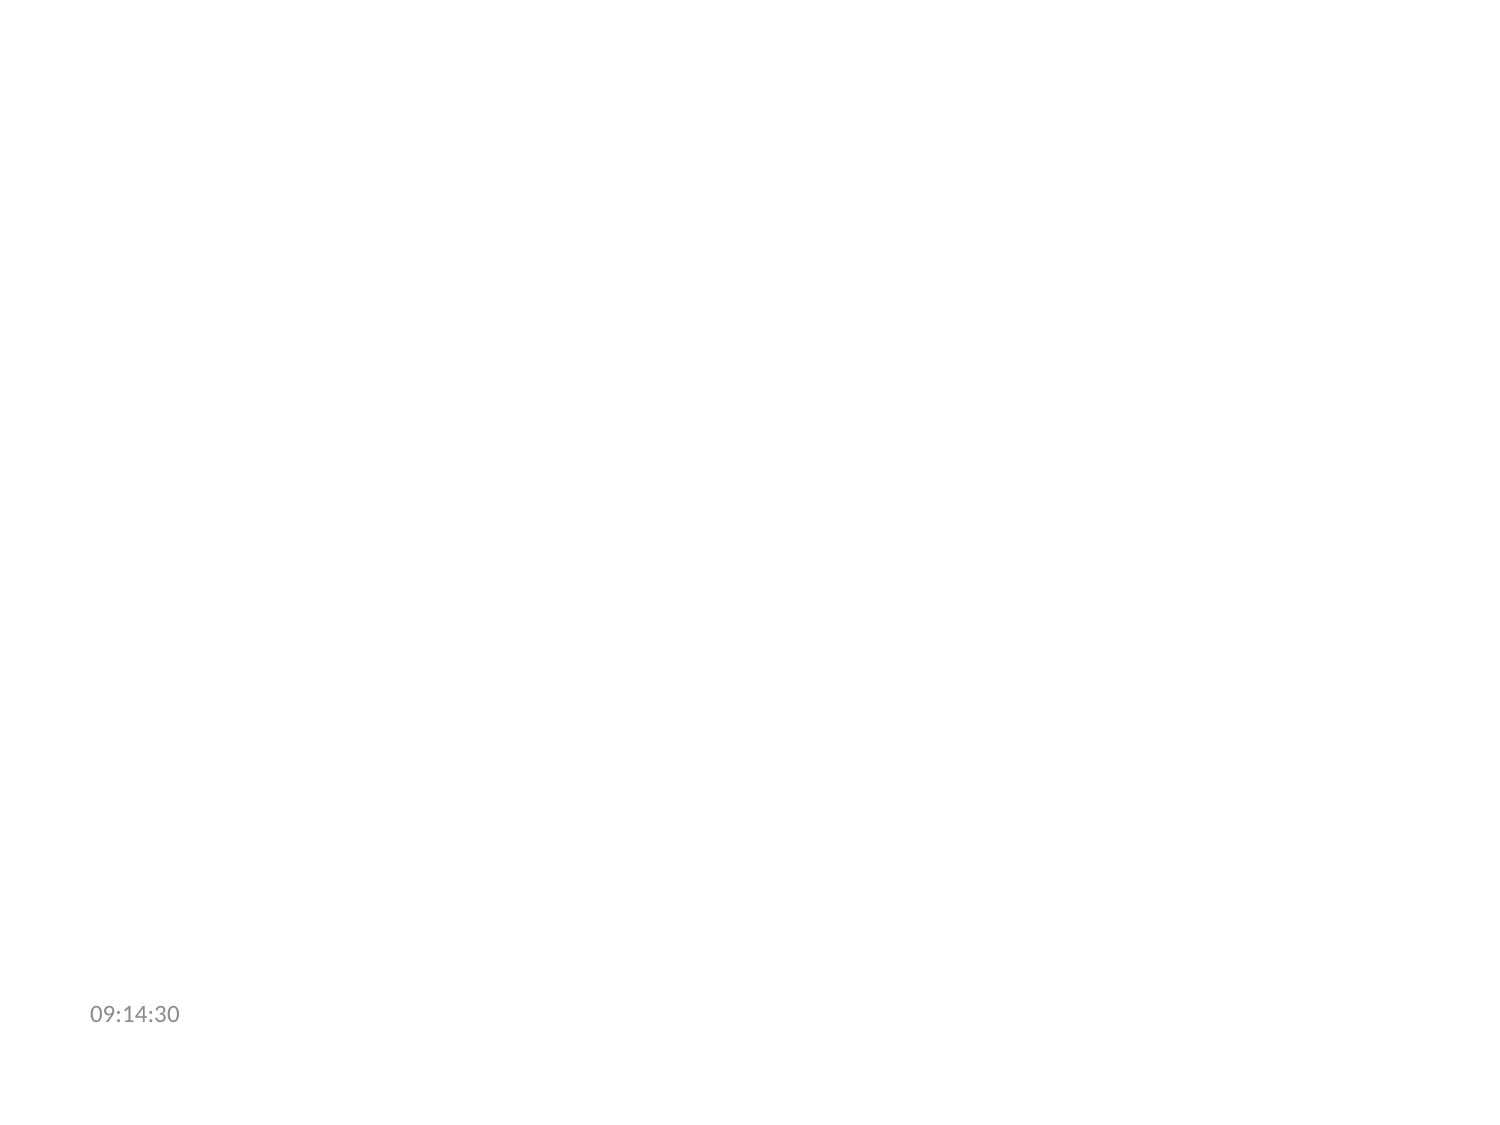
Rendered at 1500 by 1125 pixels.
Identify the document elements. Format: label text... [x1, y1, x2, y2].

text_box 15:35:09 [75, 982, 425, 1043]
